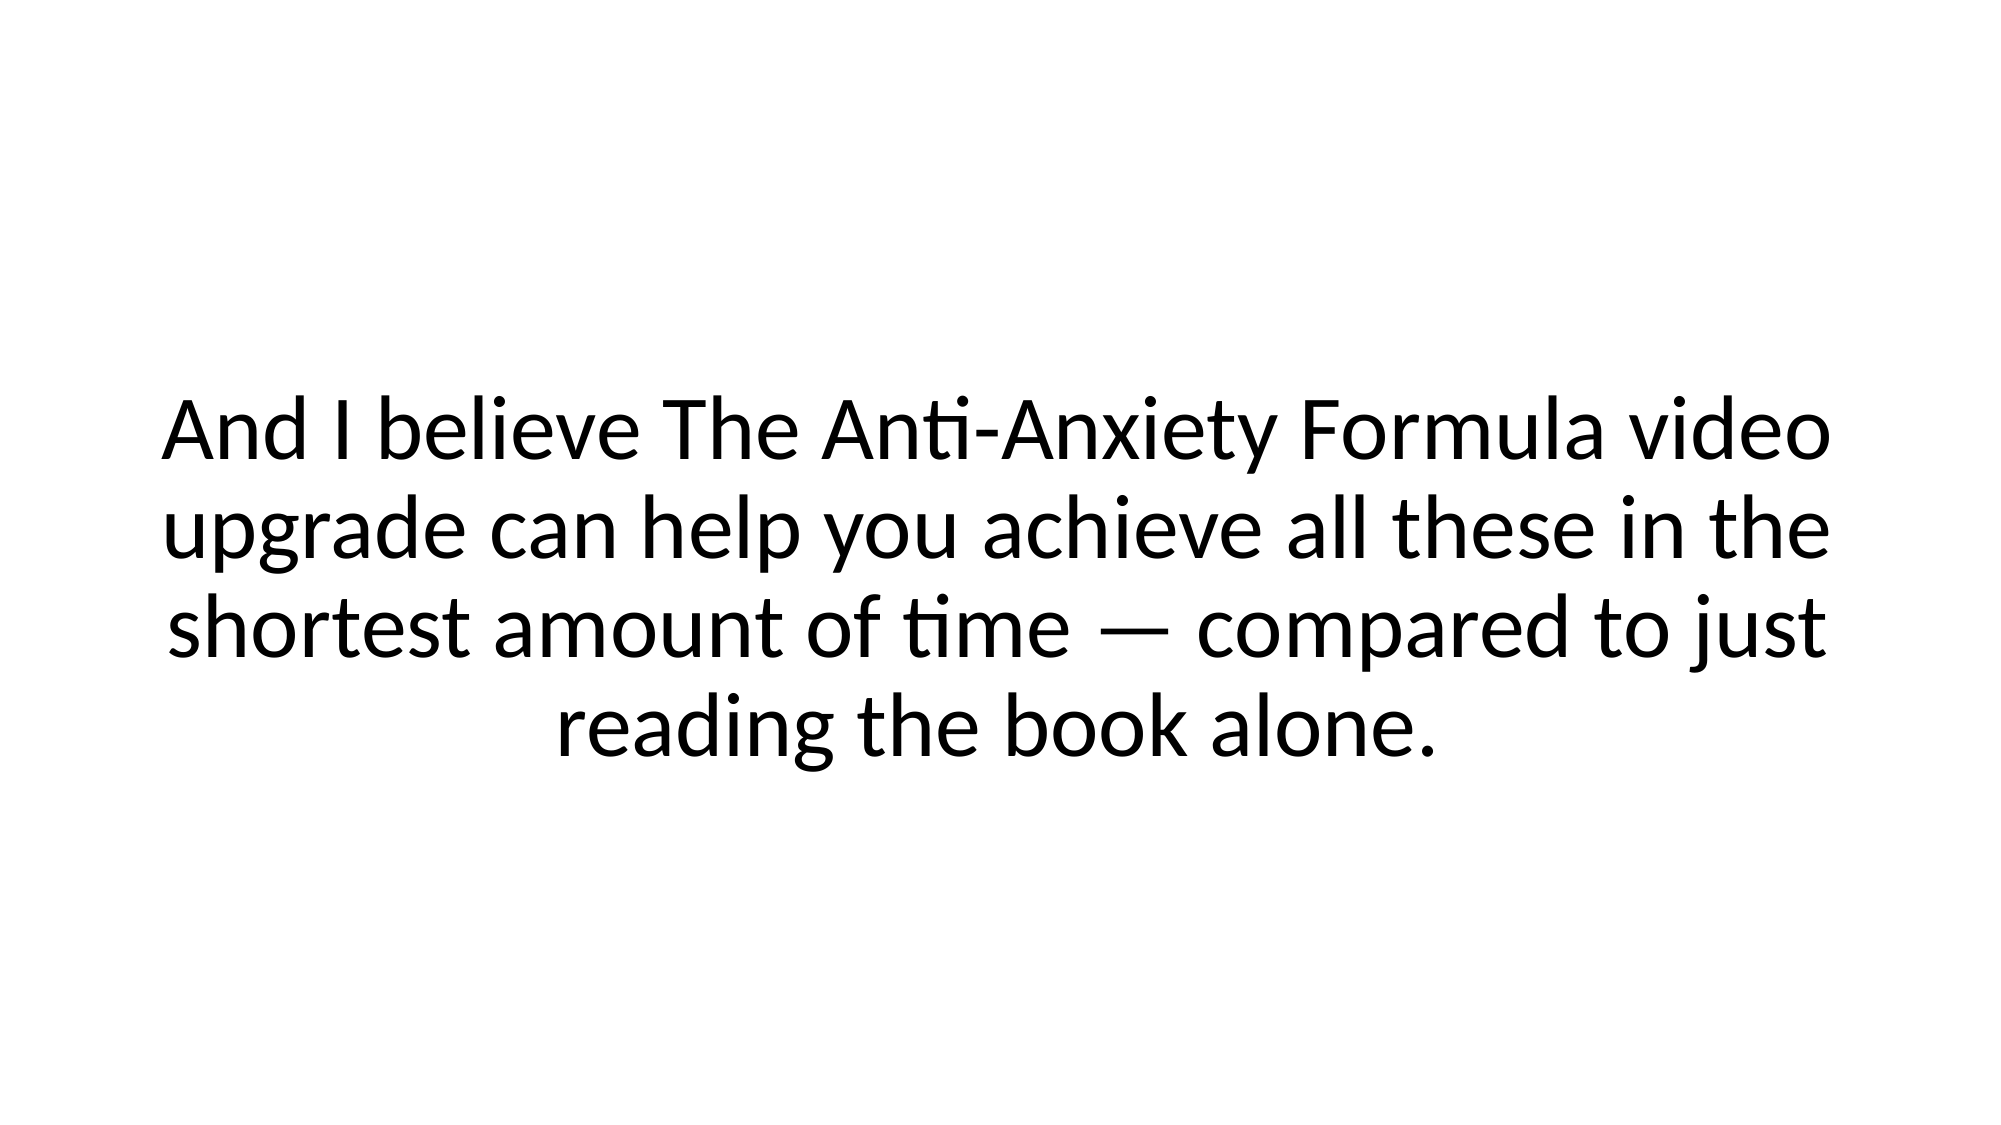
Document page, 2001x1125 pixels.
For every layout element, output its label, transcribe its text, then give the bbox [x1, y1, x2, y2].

list And I believe The Anti-Anxiety Formula video upgrade can help you achieve all these in the shortest amount of time — compared to just reading the book alone. [135, 372, 1861, 911]
